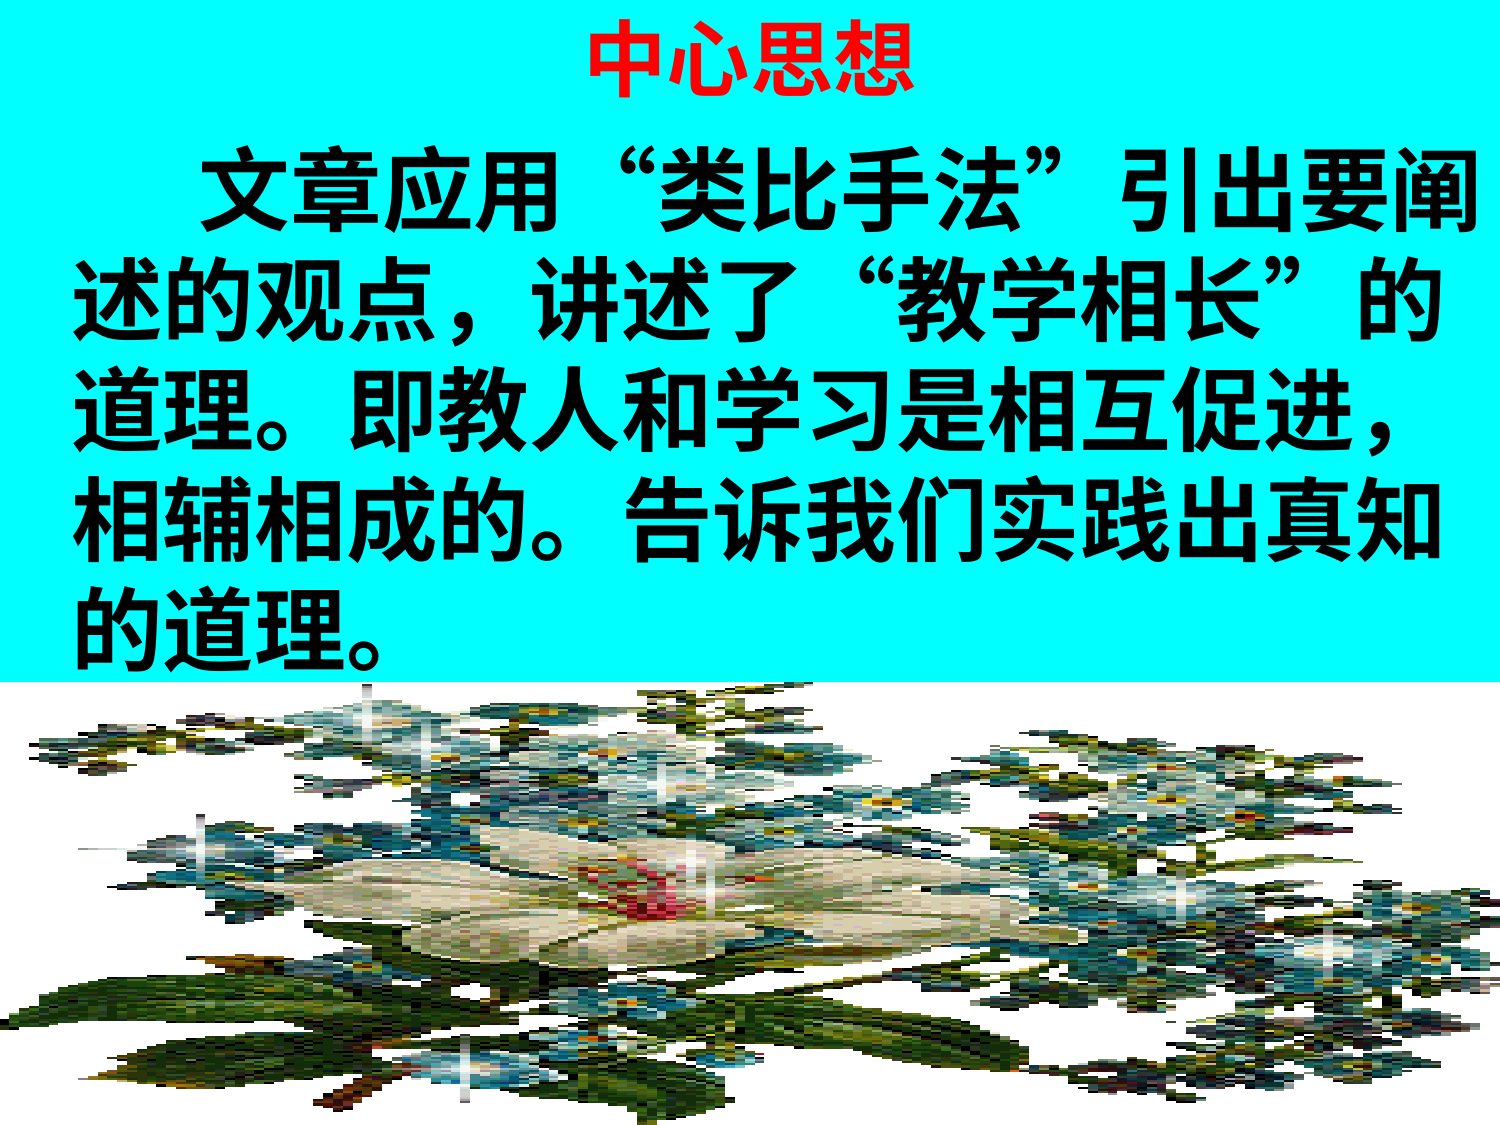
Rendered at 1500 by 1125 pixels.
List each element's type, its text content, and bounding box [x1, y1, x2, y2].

picture [0, 682, 1500, 1125]
list 文章应用“类比手法”引出要阐述的观点，讲述了“教学相长”的道理。即教人和学习是相互促进，相辅相成的。告诉我们实践出真知的道理。 [0, 125, 1500, 682]
title 中心思想 [74, 0, 1426, 114]
